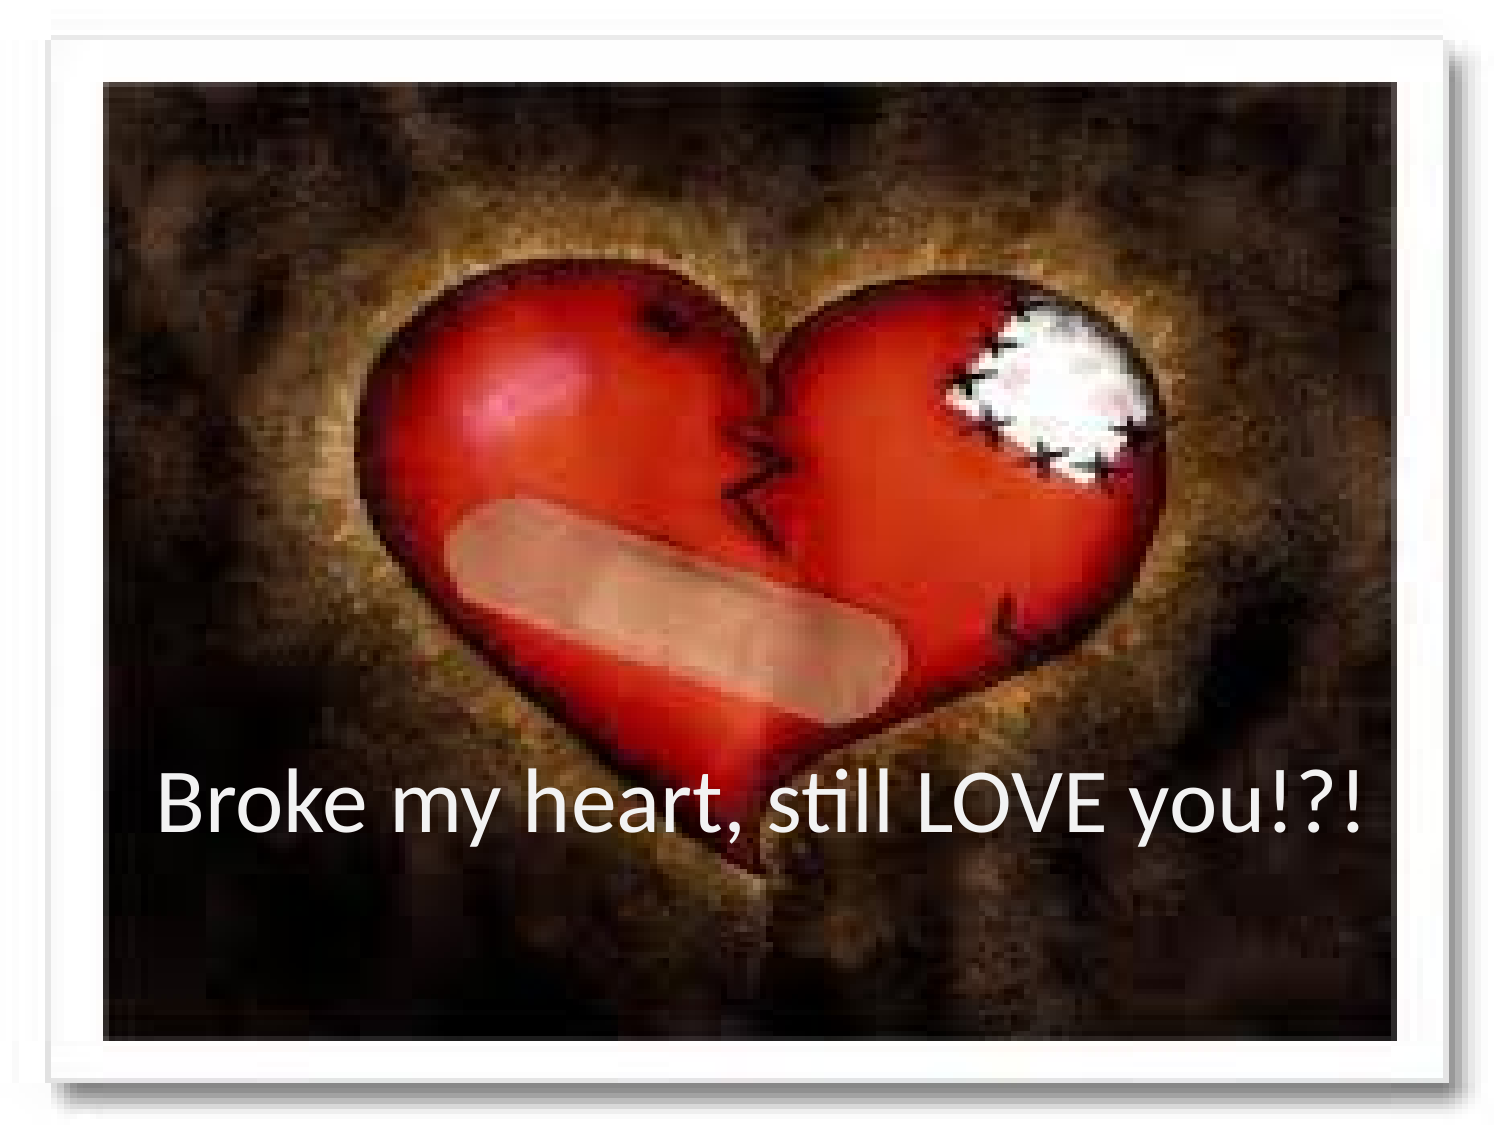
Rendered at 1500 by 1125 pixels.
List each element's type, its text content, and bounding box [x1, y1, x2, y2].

title Broke my heart, still LOVE you!?! [125, 675, 1400, 917]
picture [0, 0, 1500, 1125]
